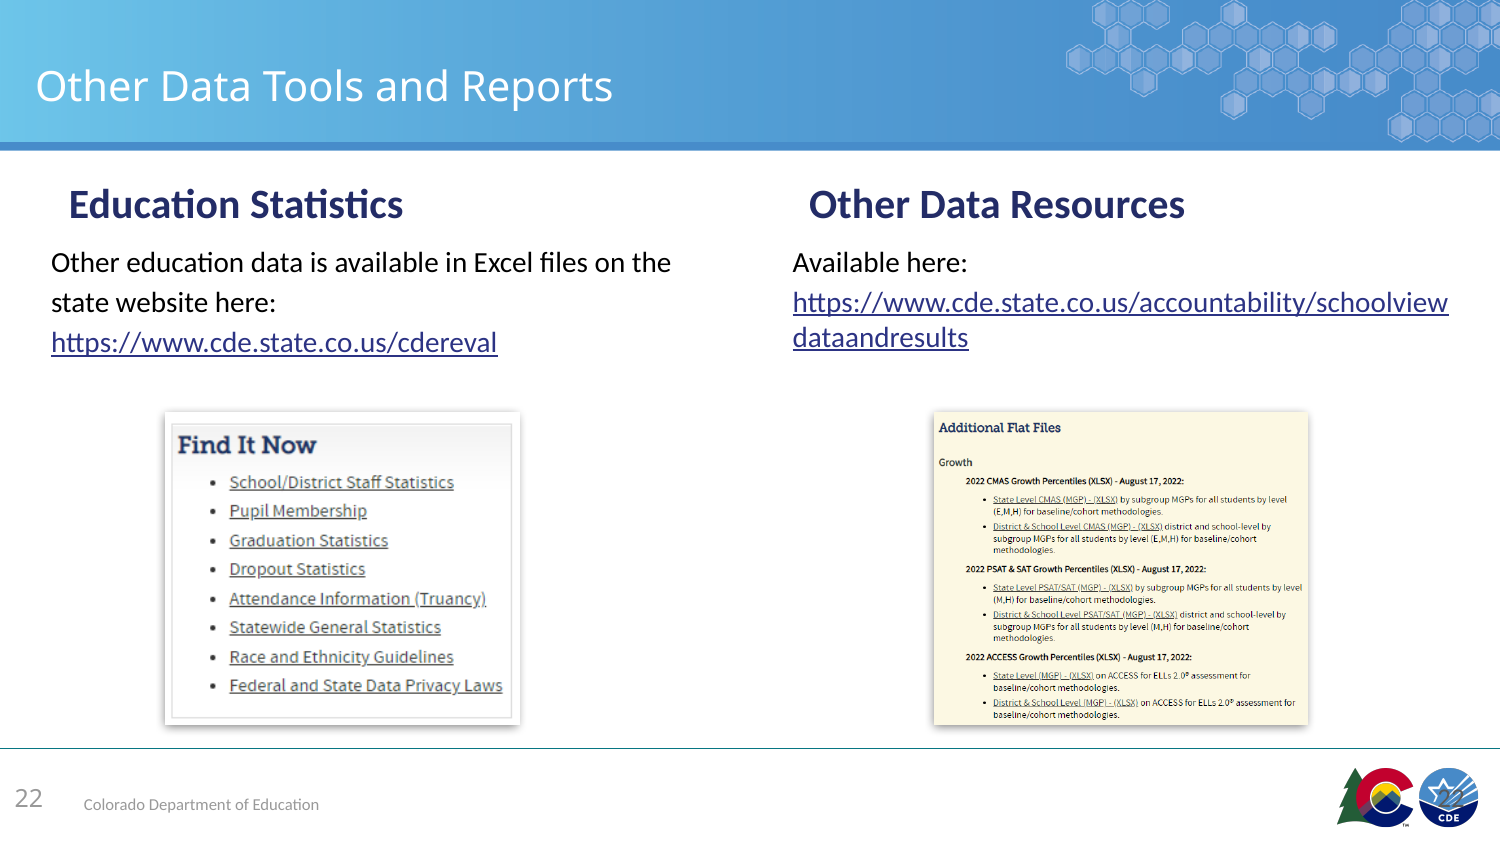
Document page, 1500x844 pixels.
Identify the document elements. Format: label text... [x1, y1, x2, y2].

list Available here: https://www.cde.state.co.us/accountability/schoolviewdataandresults [792, 237, 1449, 711]
picture [165, 412, 520, 726]
picture [934, 412, 1308, 726]
title Other Data Tools and Reports [34, 37, 1433, 132]
title Other Data Resources [794, 171, 1448, 233]
picture [1336, 767, 1389, 828]
title Education Statistics [54, 171, 708, 233]
list Other education data is available in Excel files on the state website here: https://www.cde.state.co.us/cdereval [51, 237, 708, 711]
picture [0, 0, 1500, 151]
slide_number 22 [1389, 764, 1480, 830]
slide_number 22 [14, 767, 105, 832]
